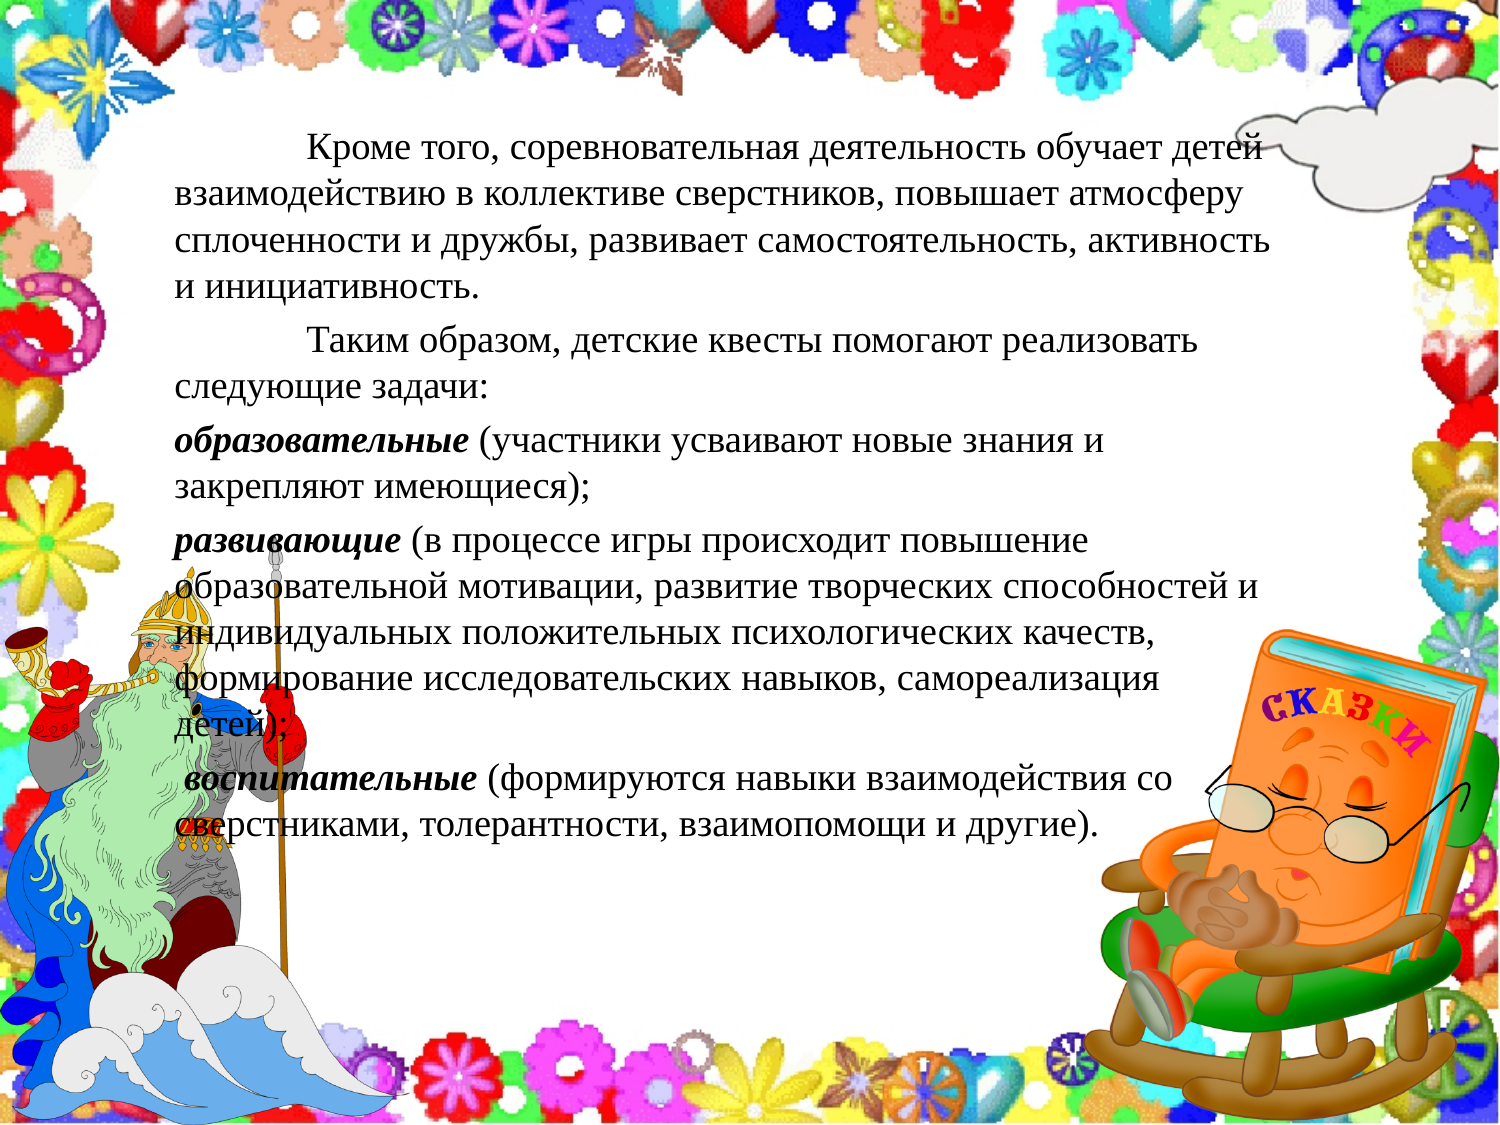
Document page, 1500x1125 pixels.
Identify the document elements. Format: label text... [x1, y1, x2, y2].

list Кроме того, соревновательная деятельность обучает детей взаимодействию в коллективе сверстников, повышает атмосферу сплоченности и дружбы, развивает самостоятельность, активность и инициативность. Таким образом, детские квесты помогают реализовать следующие задачи: образовательные (участники усваивают новые знания и закрепляют имеющиеся); развивающие (в процессе игры происходит повышение образовательной мотивации, развитие творческих способностей и индивидуальных положительных психологических качеств, формирование исследовательских навыков, самореализация детей); воспитательные (формируются навыки взаимодействия со сверстниками, толерантности, взаимопомощи и другие). [159, 113, 1294, 857]
picture [0, 0, 1500, 1125]
